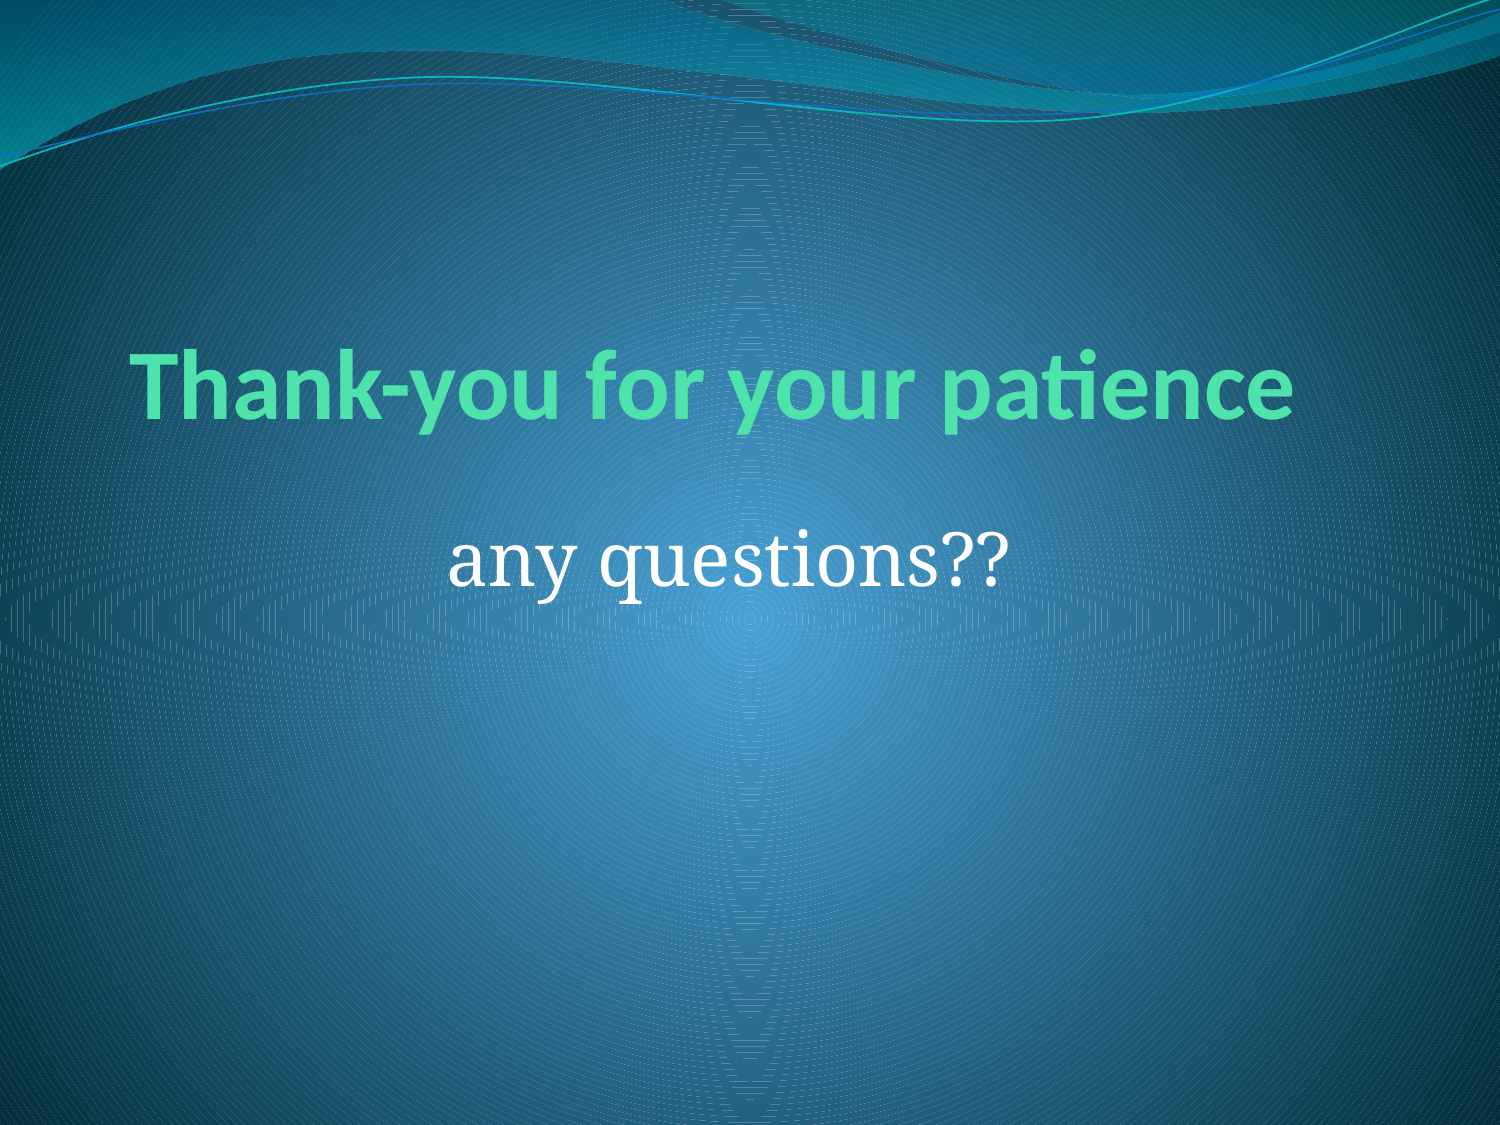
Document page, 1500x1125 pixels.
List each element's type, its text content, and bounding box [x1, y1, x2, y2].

list any questions?? [87, 503, 1372, 699]
title Thank-you for your patience [86, 216, 1362, 440]
